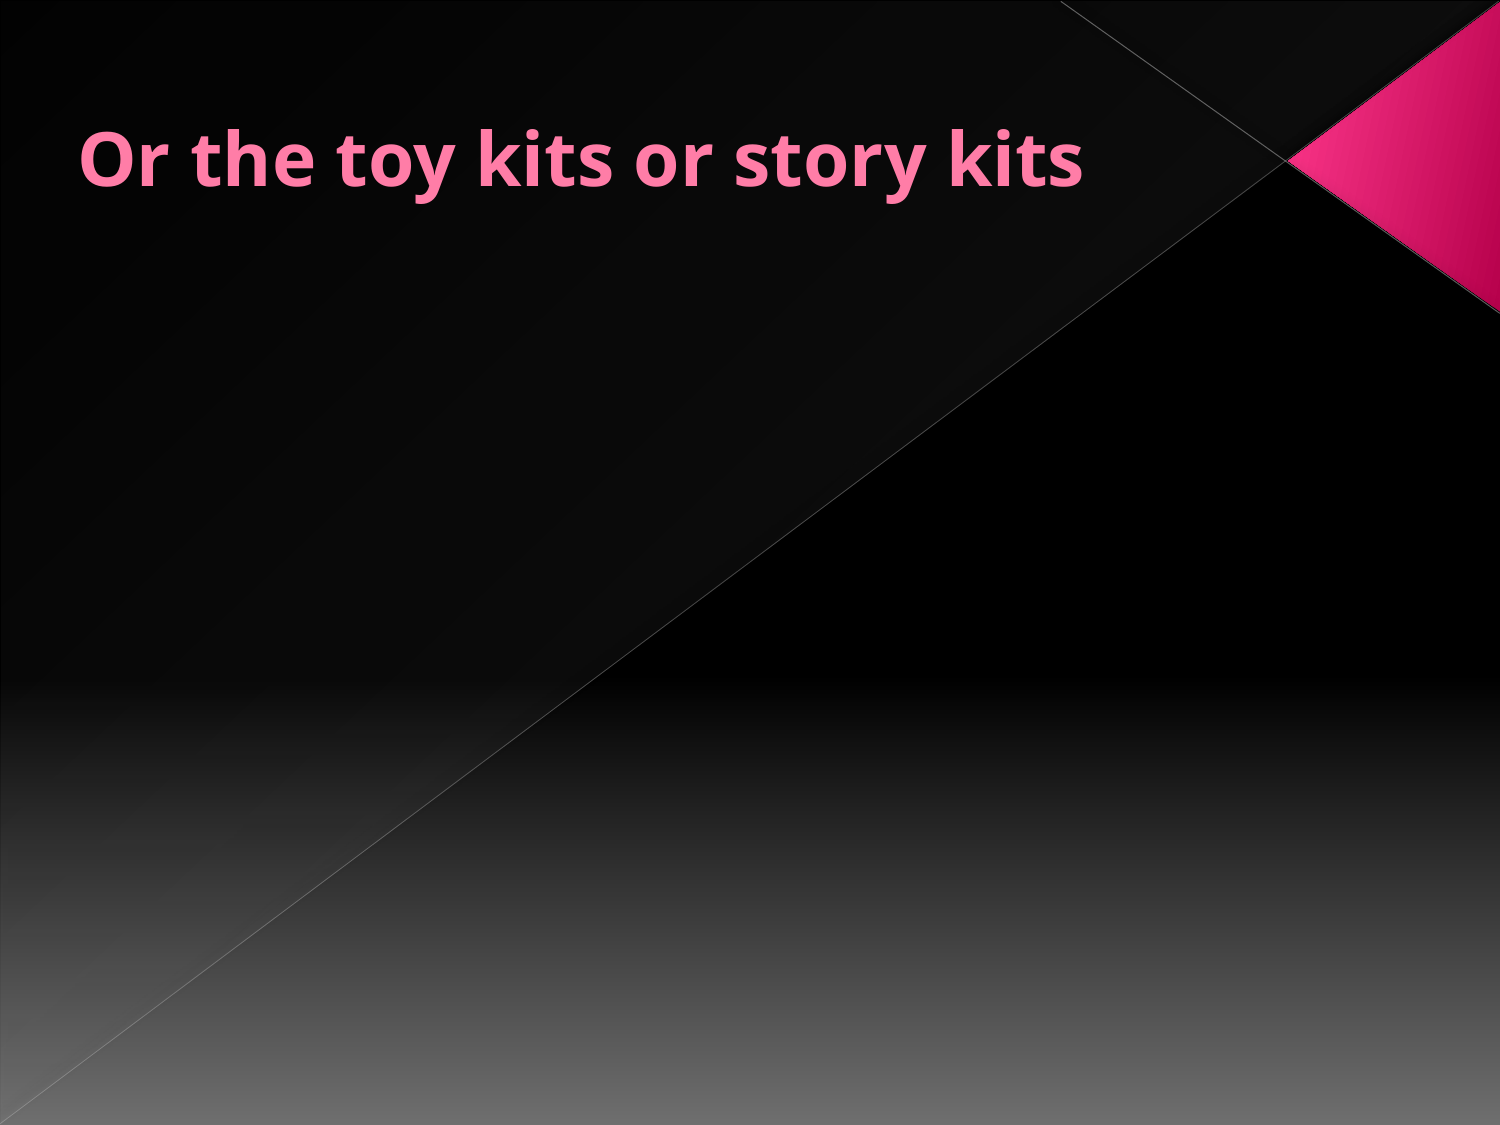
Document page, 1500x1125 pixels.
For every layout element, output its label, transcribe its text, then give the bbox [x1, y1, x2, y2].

title Or the toy kits or story kits [62, 44, 1250, 268]
